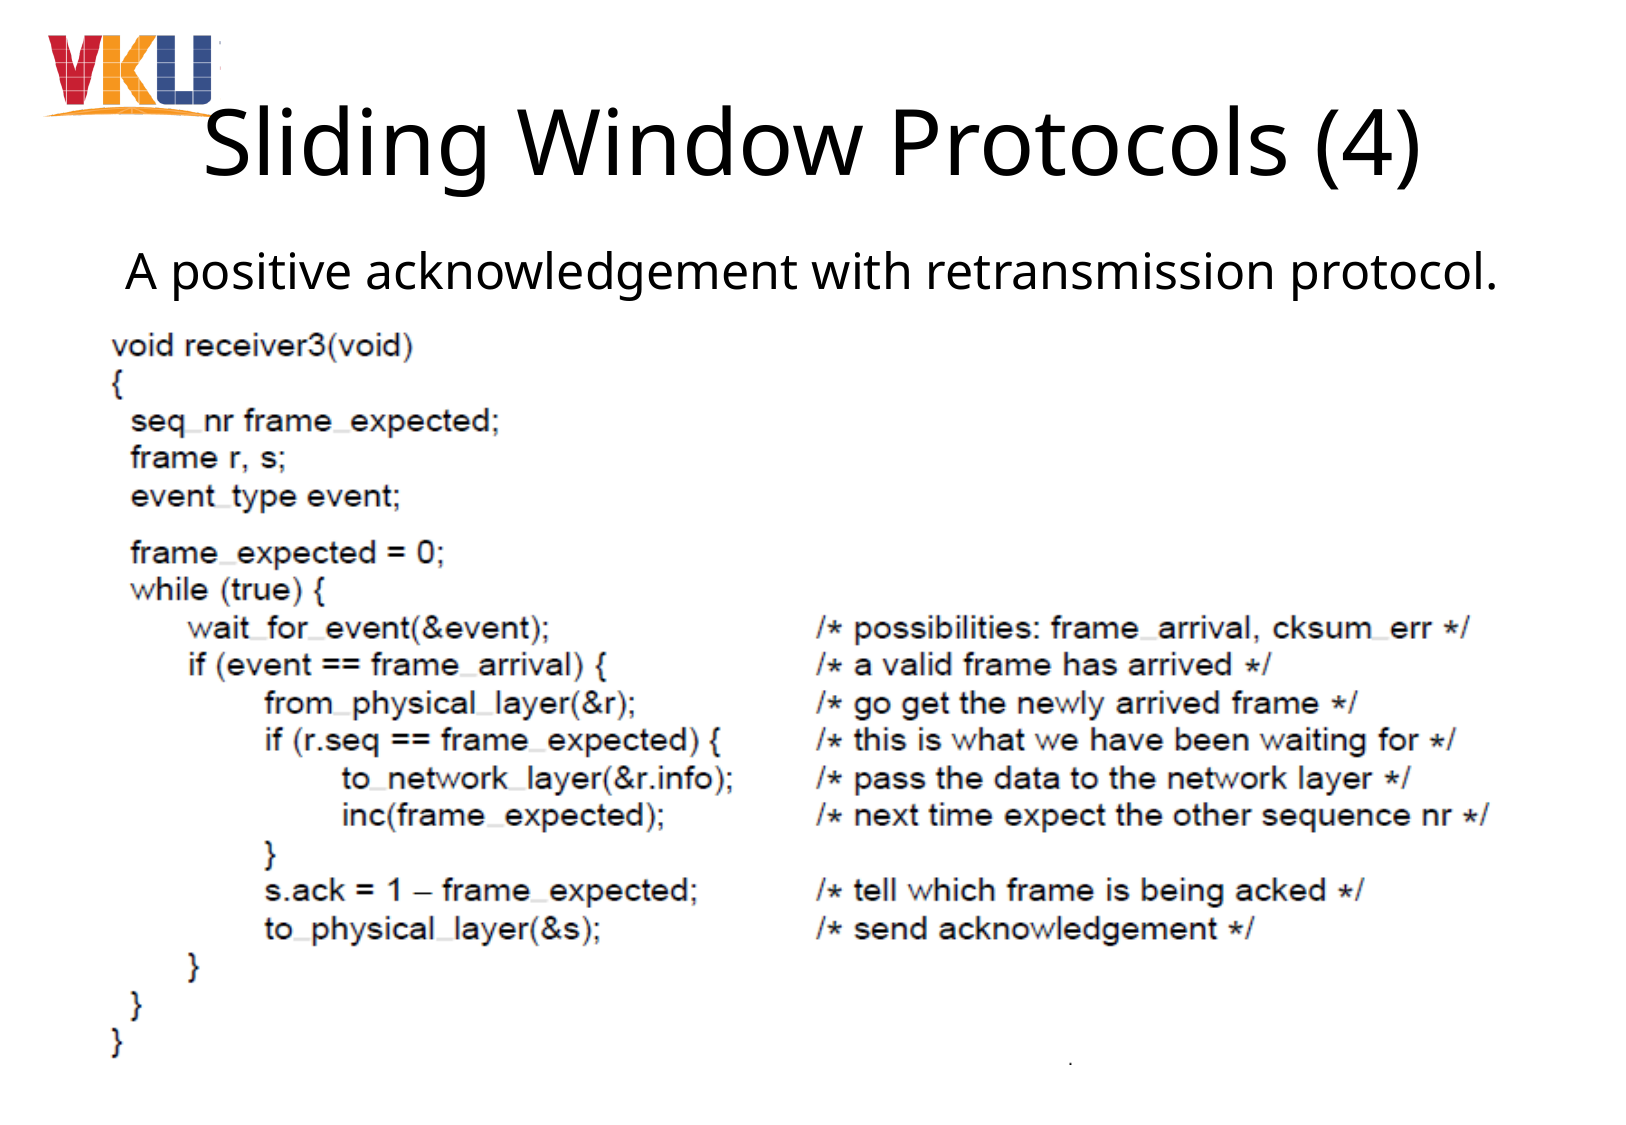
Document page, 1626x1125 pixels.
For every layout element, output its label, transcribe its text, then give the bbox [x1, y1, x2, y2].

list A positive acknowledgement with retransmission protocol. [81, 232, 1544, 323]
picture [63, 323, 1544, 1066]
picture [32, 21, 228, 129]
title Sliding Window Protocols (4) [81, 45, 1544, 232]
